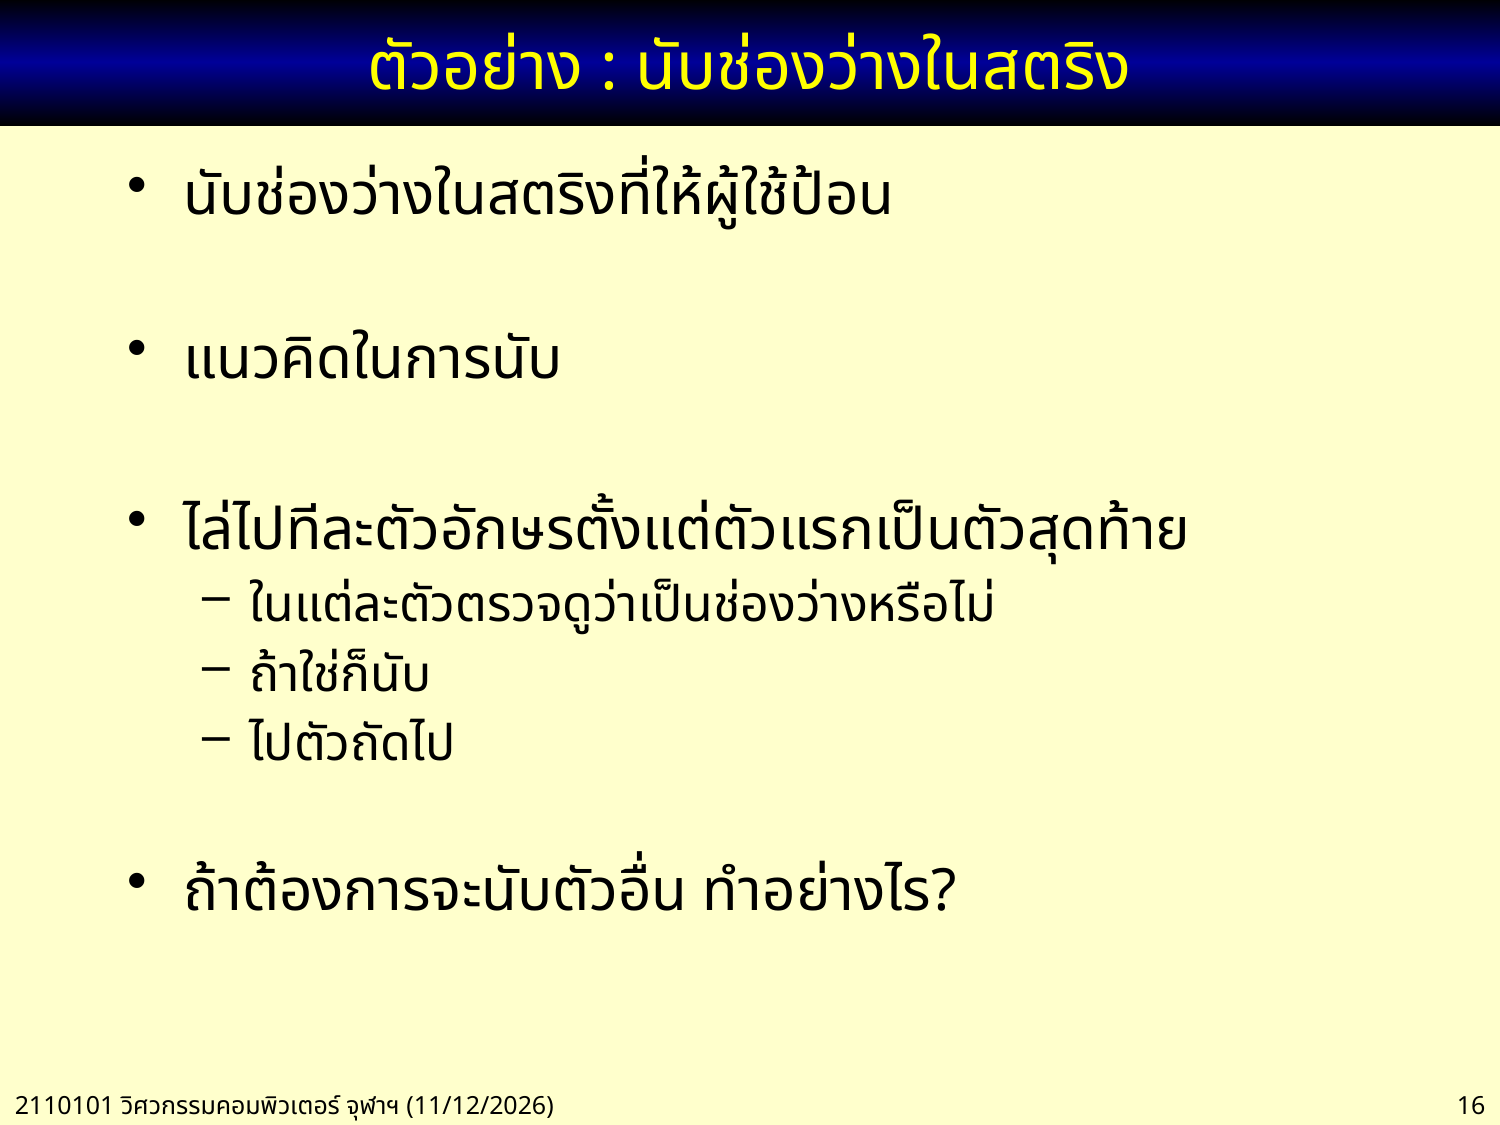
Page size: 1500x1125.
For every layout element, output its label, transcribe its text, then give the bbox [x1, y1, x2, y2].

title ตัวอย่าง : นับช่องว่างในสตริง [0, 0, 1500, 126]
list นับช่องว่างในสตริงที่ให้ผู้ใช้ป้อน แนวคิดในการนับ ไล่ไปทีละตัวอักษรตั้งแต่ตัวแรกเป็นตัวสุดท้าย ในแต่ละตัวตรวจดูว่าเป็นช่องว่างหรือไม่ ถ้าใช่ก็นับ ไปตัวถัดไป ถ้าต้องการจะนับตัวอื่น ทำอย่างไร? [112, 148, 1412, 987]
